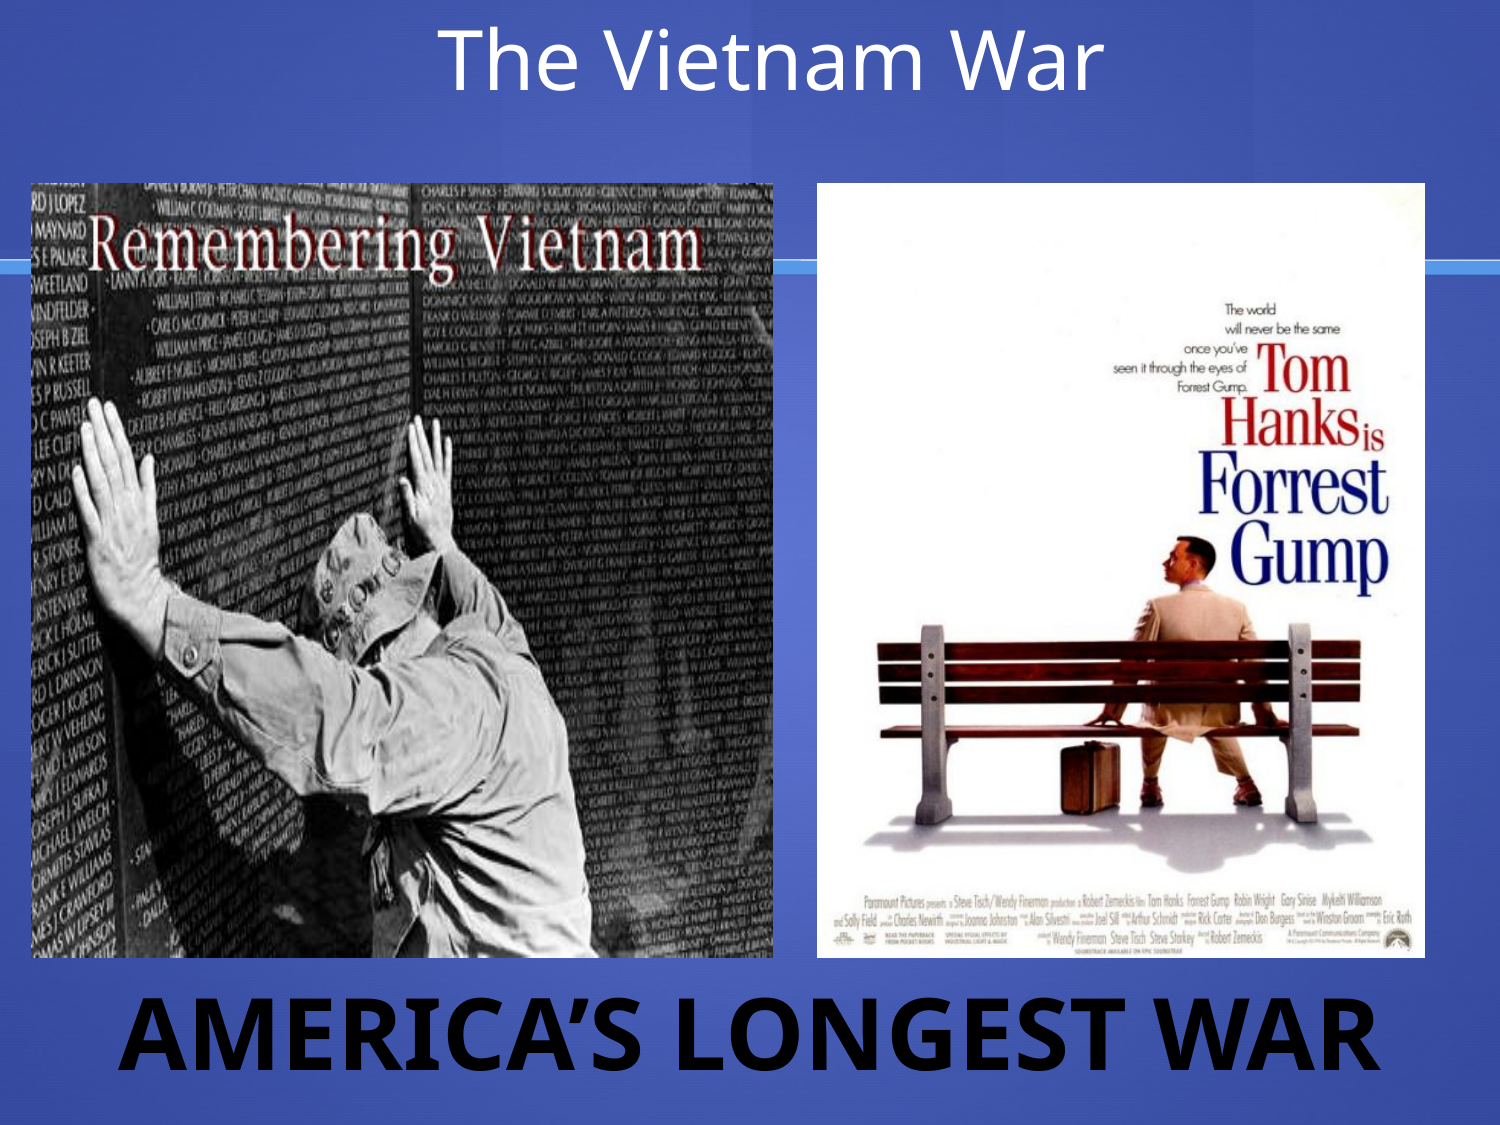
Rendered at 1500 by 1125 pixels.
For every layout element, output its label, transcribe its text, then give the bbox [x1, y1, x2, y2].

picture [30, 182, 774, 959]
picture [816, 182, 1427, 959]
text_box The Vietnam War [311, 0, 1233, 115]
title AMERICA’S LONGEST WAR [75, 957, 1425, 1103]
